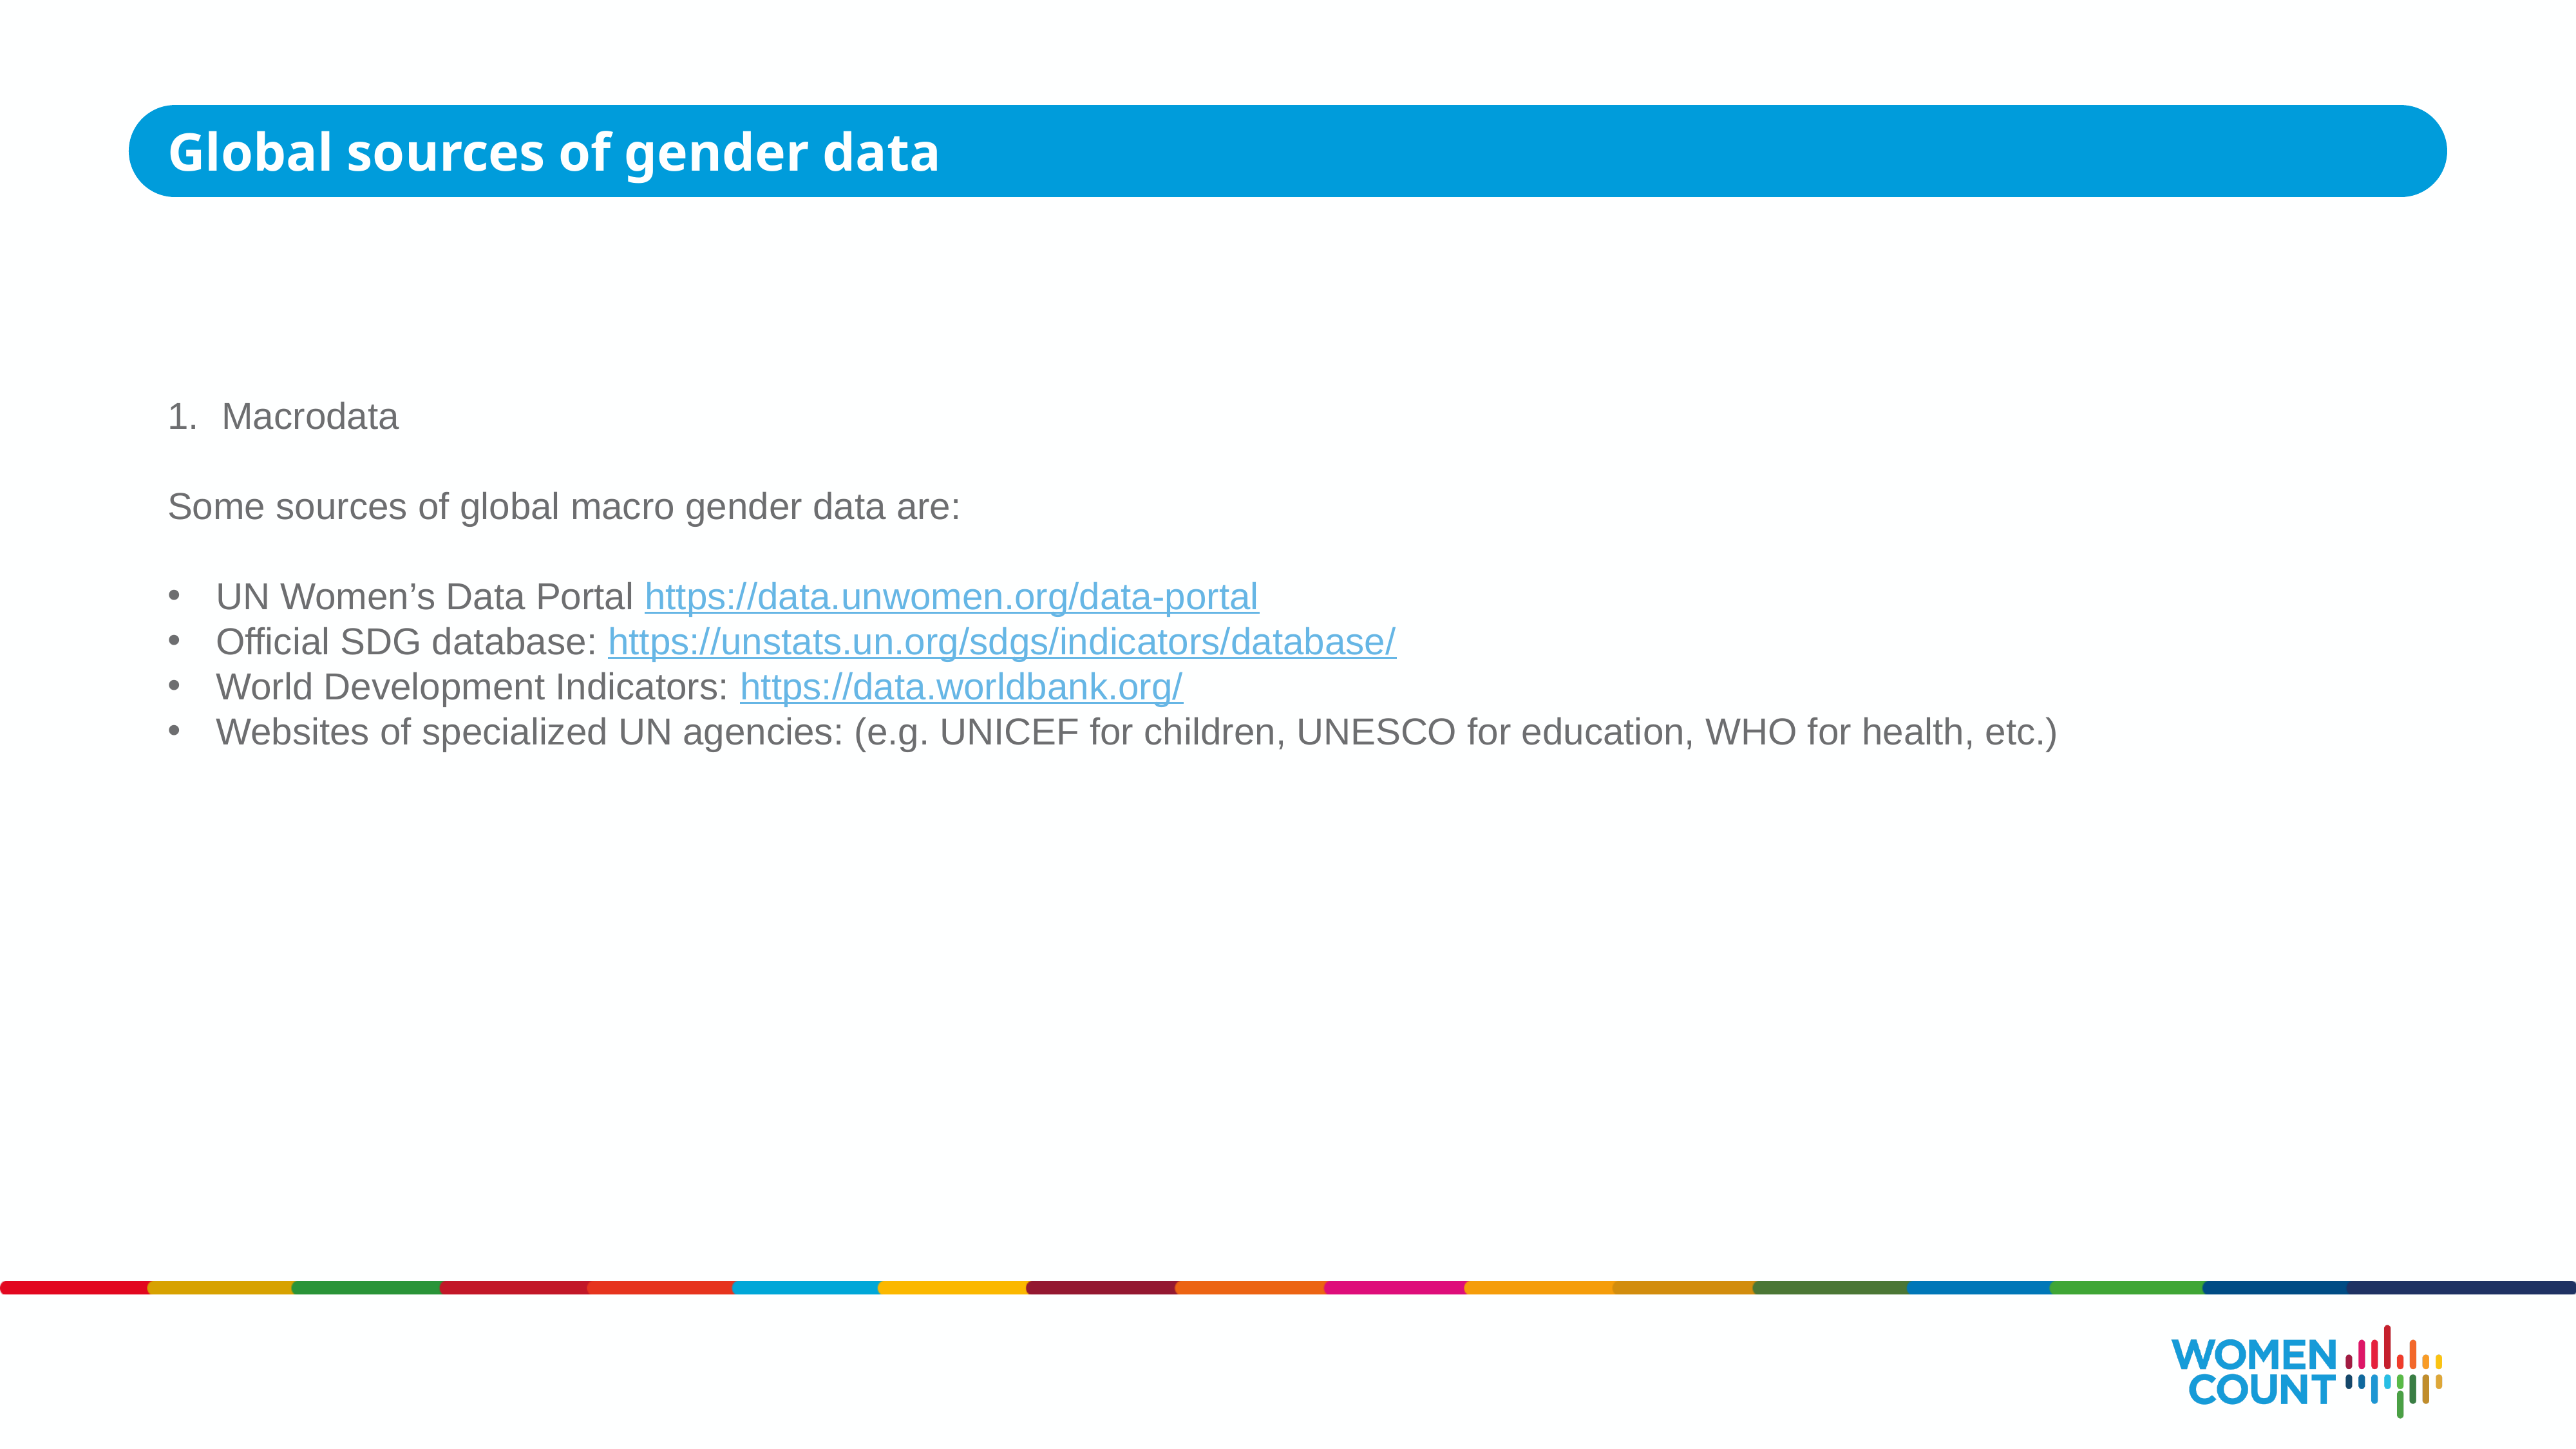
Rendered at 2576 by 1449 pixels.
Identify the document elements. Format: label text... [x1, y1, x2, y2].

list Global sources of gender data [167, 119, 2411, 245]
list Macrodata Some sources of global macro gender data are: UN Women’s Data Portal https://data.unwomen.org/data-portal Official SDG database: https://unstats.un.org/sdgs/indicators/database/ World Development Indicators: https://data.worldbank.org/ Websites of specialized UN agencies: (e.g. UNICEF for children, UNESCO for education, WHO for health, etc.) [167, 392, 2411, 893]
